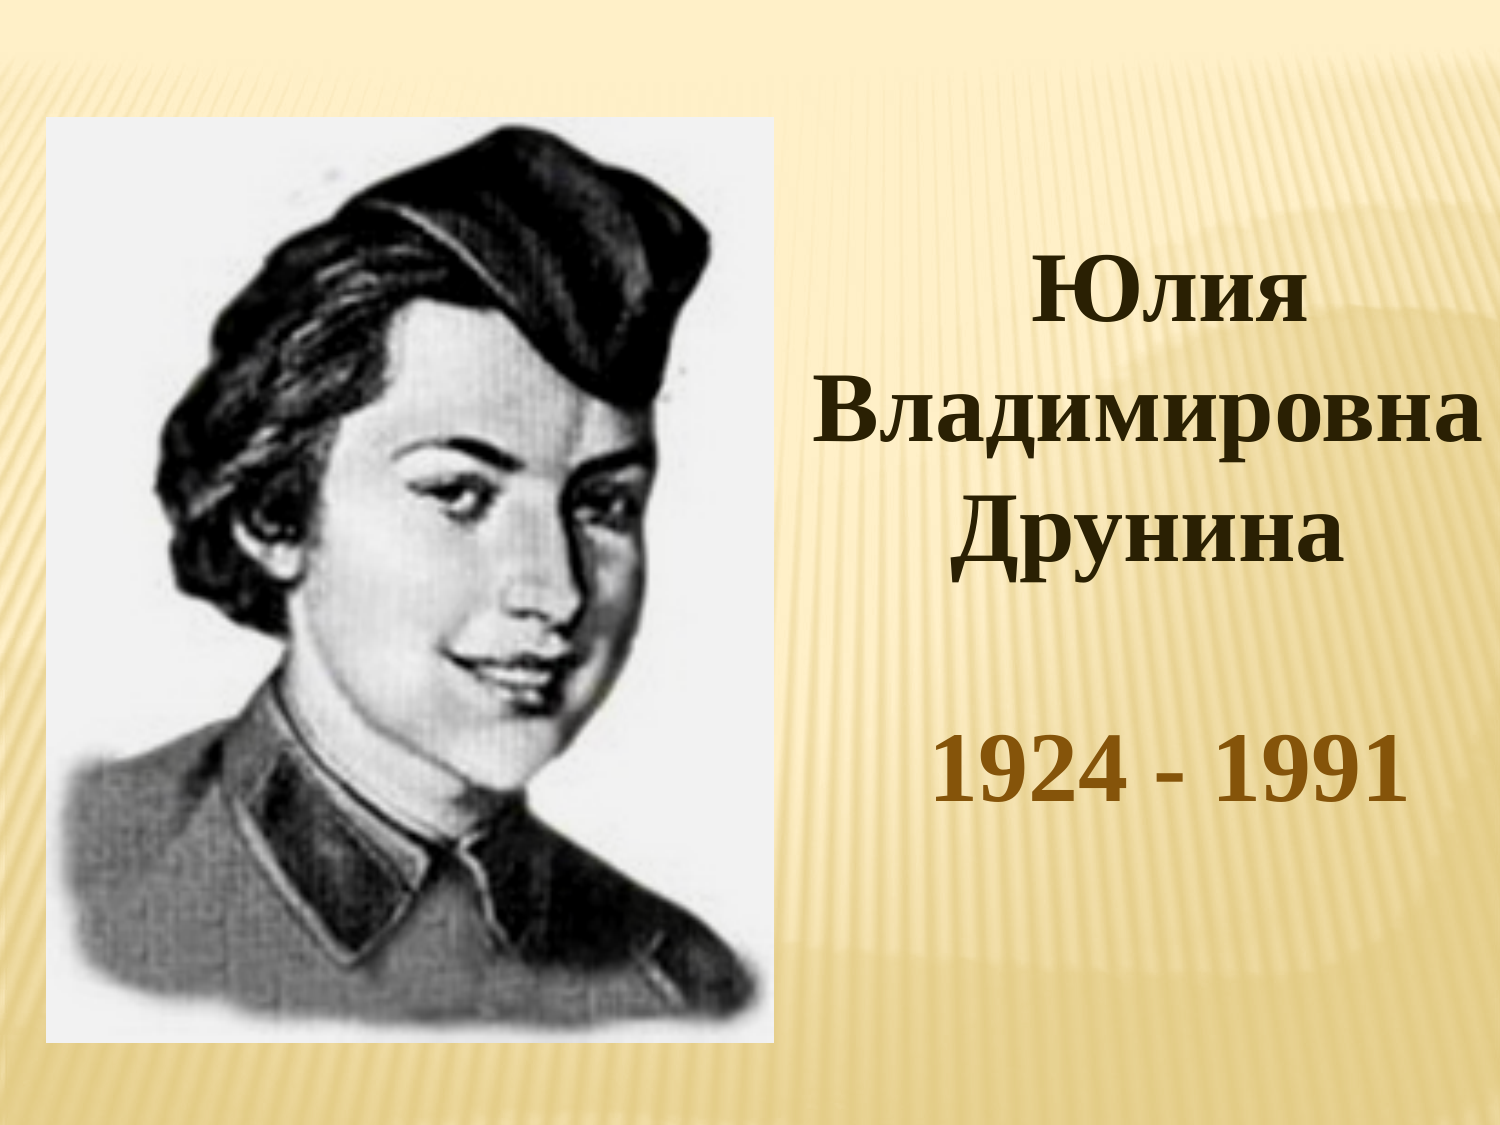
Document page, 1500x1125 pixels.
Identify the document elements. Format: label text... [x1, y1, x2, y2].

text_box Юлия Владимировна Друнина 1924 - 1991 [796, 214, 1500, 829]
picture [46, 116, 774, 1044]
